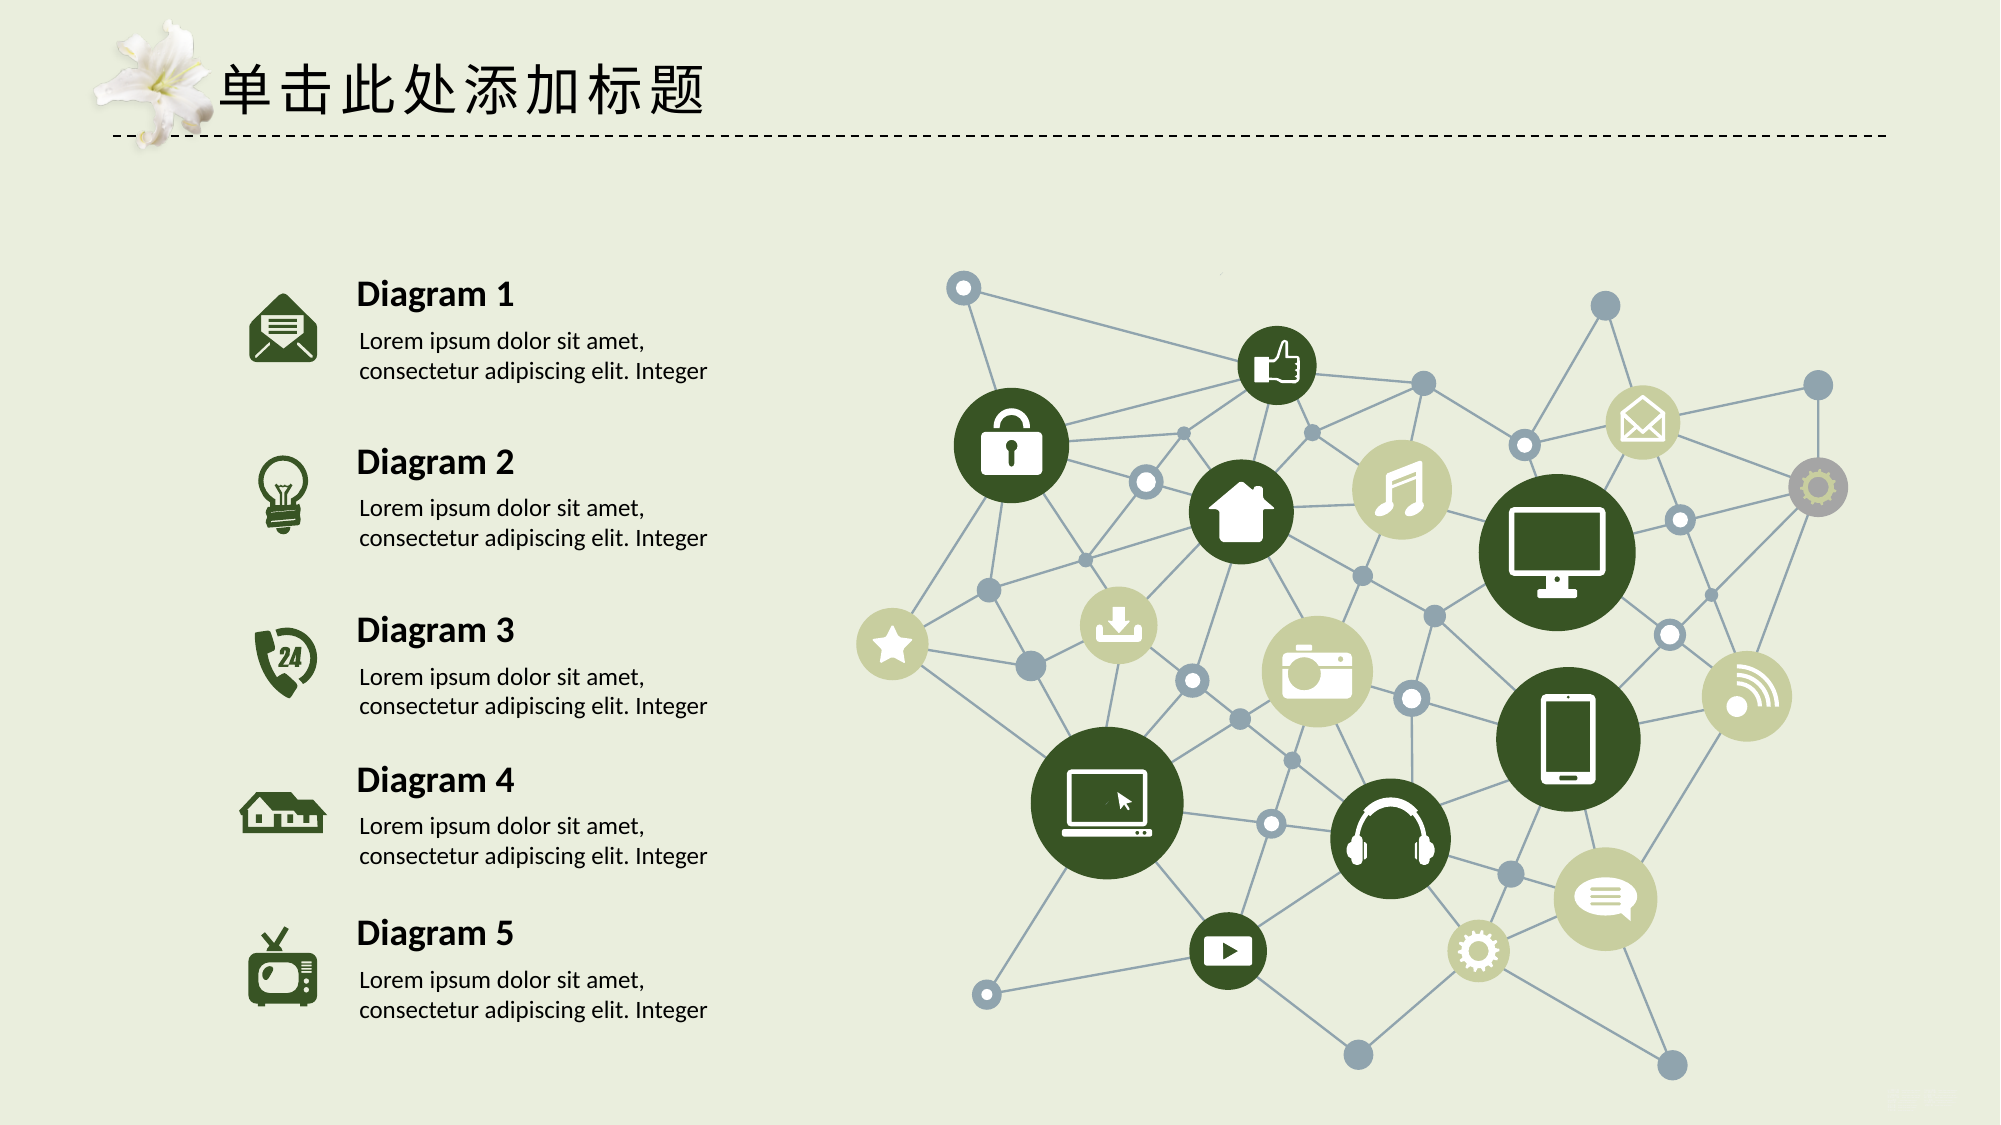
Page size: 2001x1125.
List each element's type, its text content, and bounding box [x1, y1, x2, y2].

text_box [275, 627, 318, 684]
picture [85, 19, 215, 158]
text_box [344, 262, 737, 393]
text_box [344, 900, 737, 1032]
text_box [344, 429, 737, 561]
text_box [258, 455, 309, 535]
text_box [239, 792, 328, 834]
text_box 单击此处添加标题 [215, 47, 721, 129]
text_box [856, 270, 1849, 1081]
text_box [254, 630, 298, 699]
text_box [249, 293, 318, 363]
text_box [344, 747, 737, 878]
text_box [344, 597, 737, 729]
text_box [248, 926, 318, 1007]
